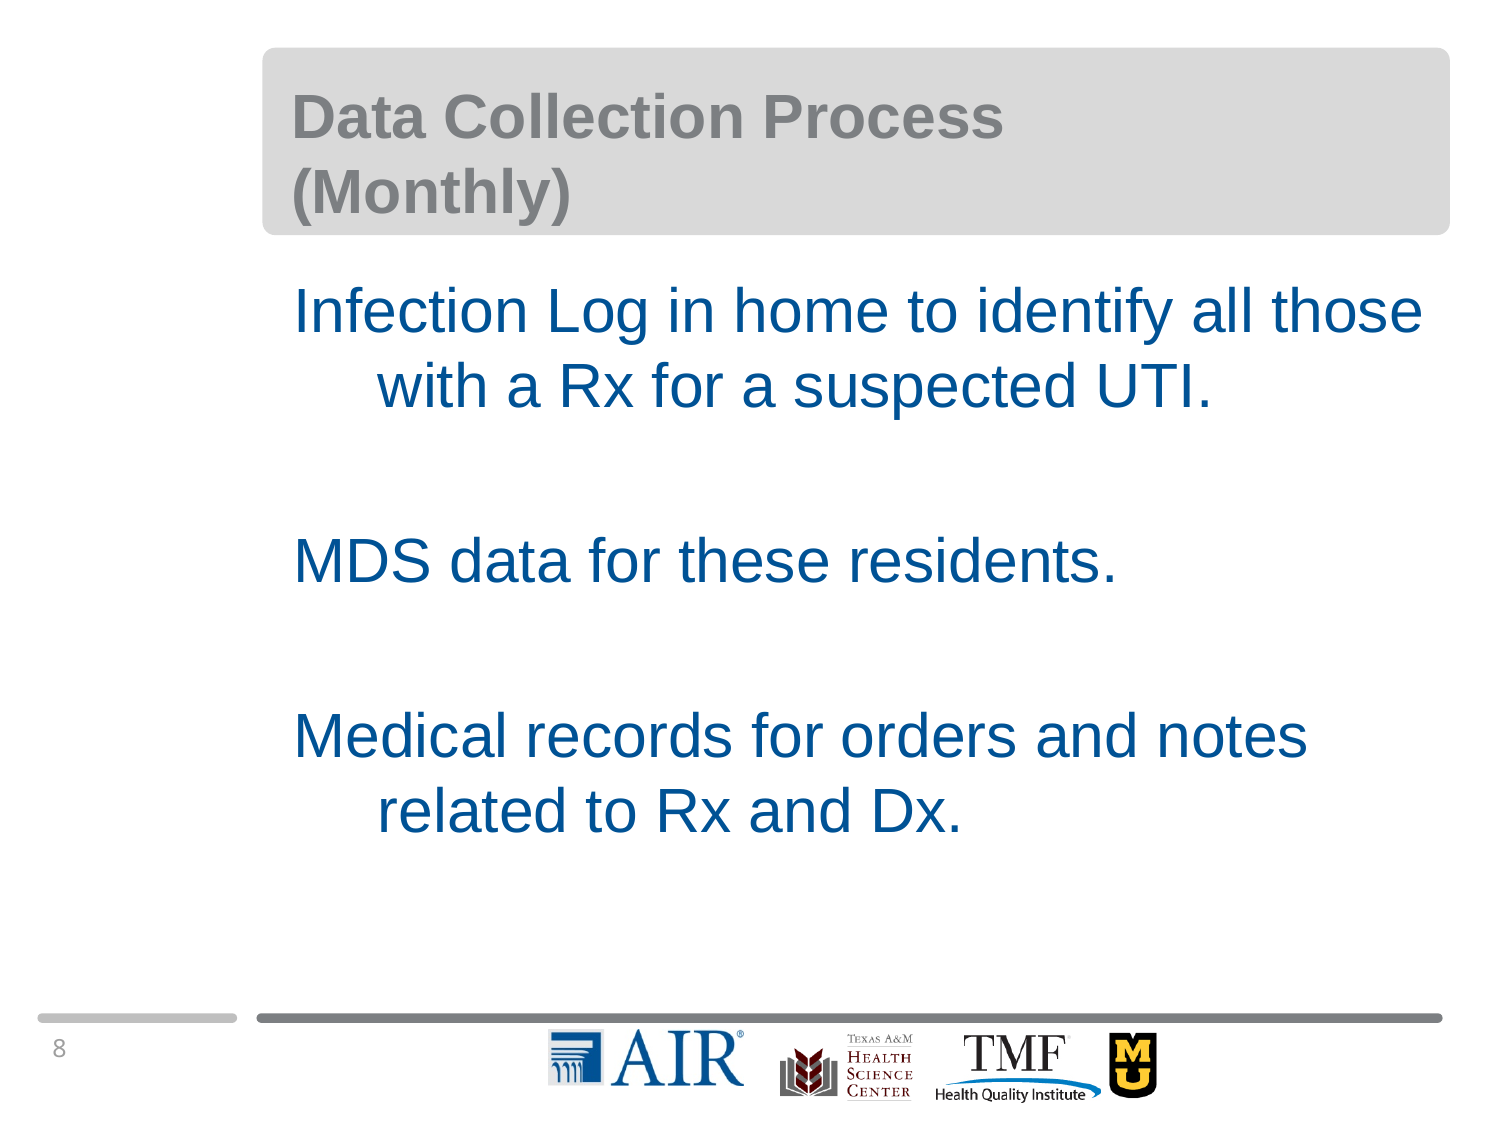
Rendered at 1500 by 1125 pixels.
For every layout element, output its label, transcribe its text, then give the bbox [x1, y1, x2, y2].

list Infection Log in home to identify all those with a Rx for a suspected UTI. MDS data for these residents. Medical records for orders and notes related to Rx and Dx. [278, 262, 1445, 949]
title Data Collection Process (Monthly) [276, 71, 1446, 234]
picture [1106, 1029, 1159, 1101]
picture [777, 1031, 915, 1103]
picture [548, 1029, 744, 1086]
picture [936, 1034, 1101, 1103]
